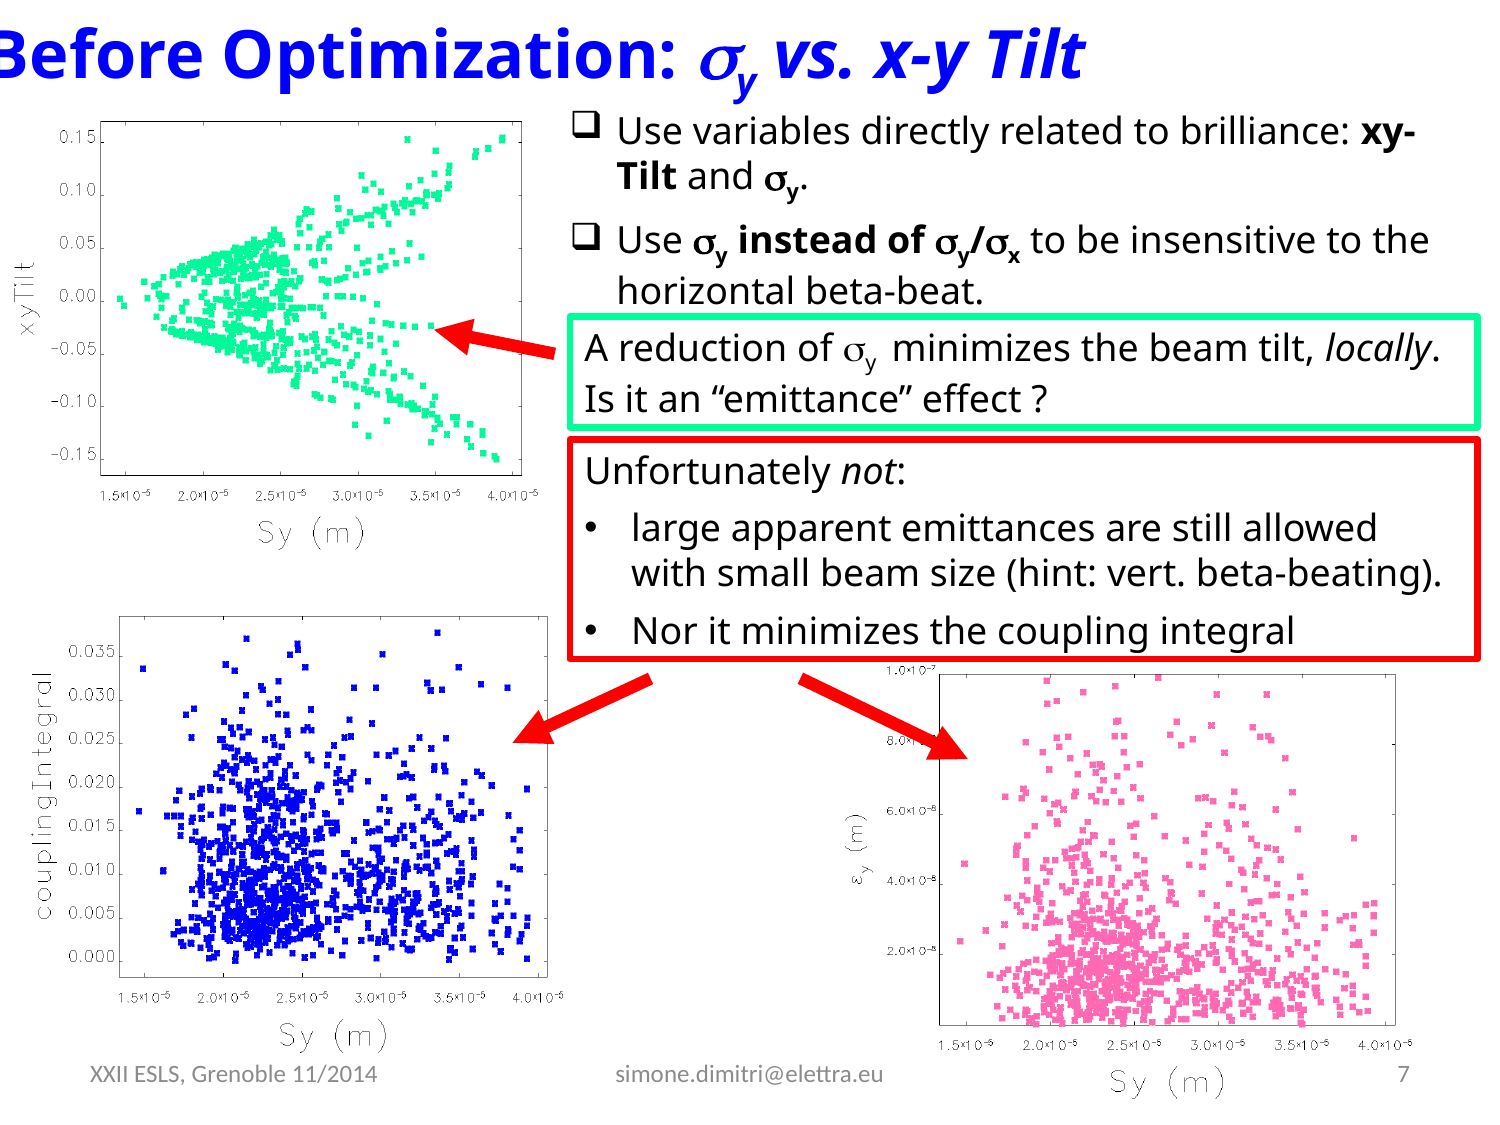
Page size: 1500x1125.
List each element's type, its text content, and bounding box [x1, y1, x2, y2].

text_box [433, 316, 1478, 423]
picture [841, 636, 1493, 1125]
footer simone.dimitri@elettra.eu [512, 1042, 836, 1103]
text_box Use variables directly related to brilliance: xy-Tilt and y. Use y instead of y/x to be insensitive to the horizontal beta-beat. [617, 100, 1478, 315]
text_box Before Optimization: y vs. x-y Tilt [0, 4, 1102, 111]
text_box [512, 439, 1478, 760]
picture [10, 83, 639, 1093]
